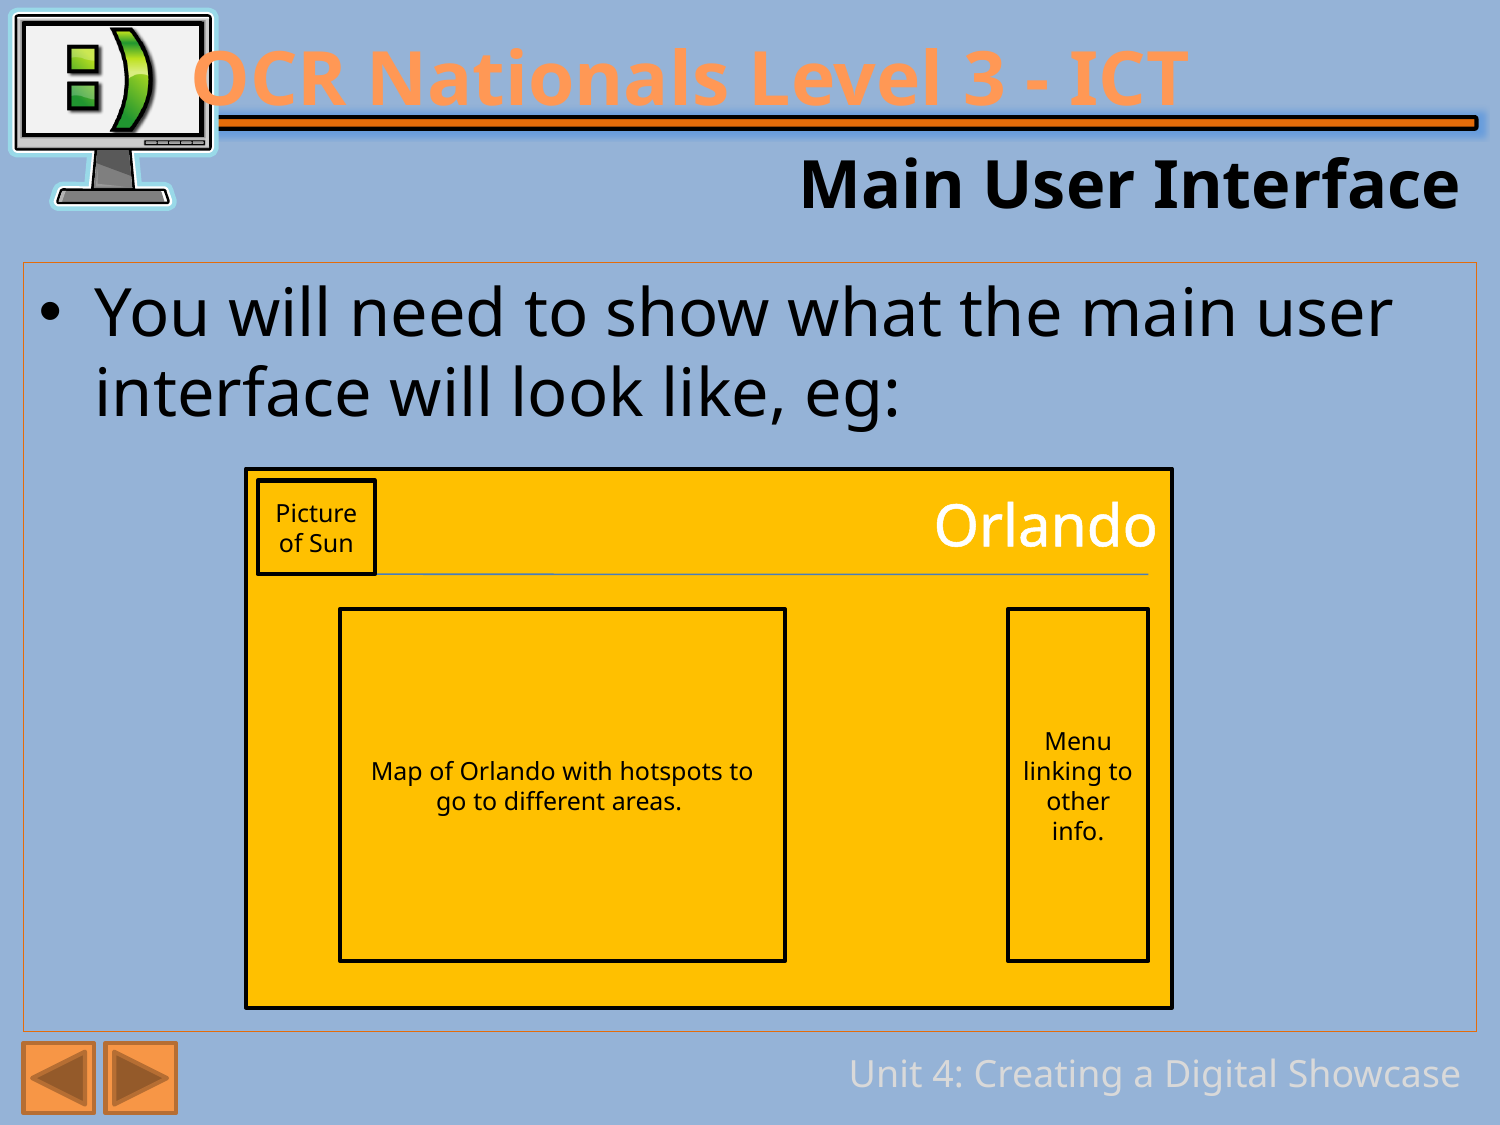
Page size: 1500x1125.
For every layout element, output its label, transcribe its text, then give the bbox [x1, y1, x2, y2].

text_box Picture of Sun [256, 478, 377, 576]
title Main User Interface [187, 117, 1477, 247]
text_box Orlando [918, 480, 1173, 566]
text_box [244, 467, 1174, 1010]
text_box Map of Orlando with hotspots to go to different areas. [338, 607, 787, 963]
text_box Menu linking to other info. [1006, 607, 1150, 963]
picture [48, 21, 172, 139]
list You will need to show what the main user interface will look like, eg: [23, 262, 1477, 1032]
